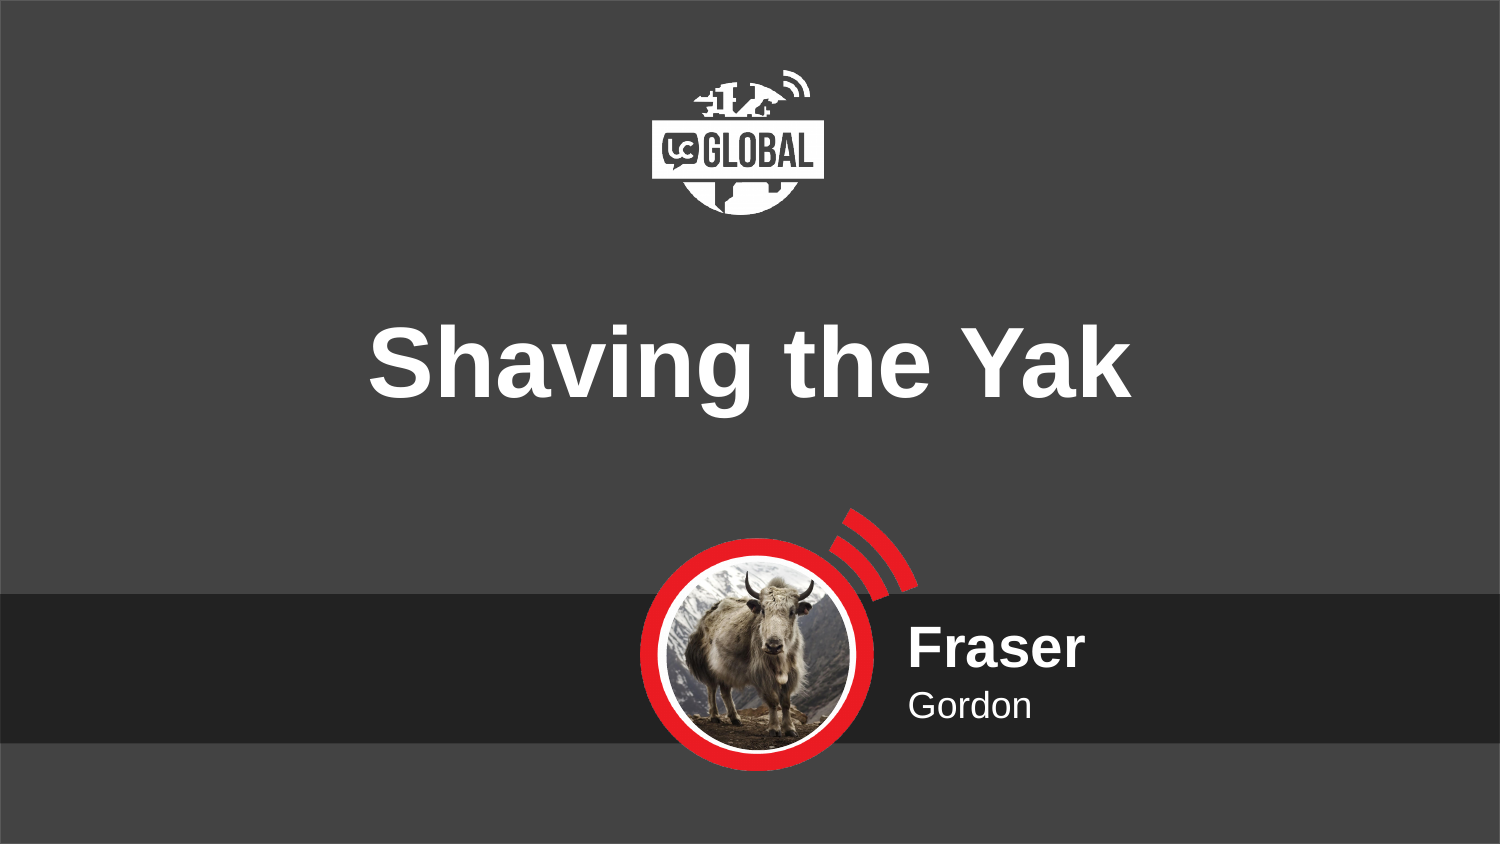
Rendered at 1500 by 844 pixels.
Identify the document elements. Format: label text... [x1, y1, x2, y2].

subtitle Fraser [892, 594, 1500, 658]
picture [640, 508, 918, 771]
picture [652, 70, 824, 215]
subtitle Gordon [892, 658, 1500, 844]
title Shaving the Yak [0, 219, 1500, 495]
